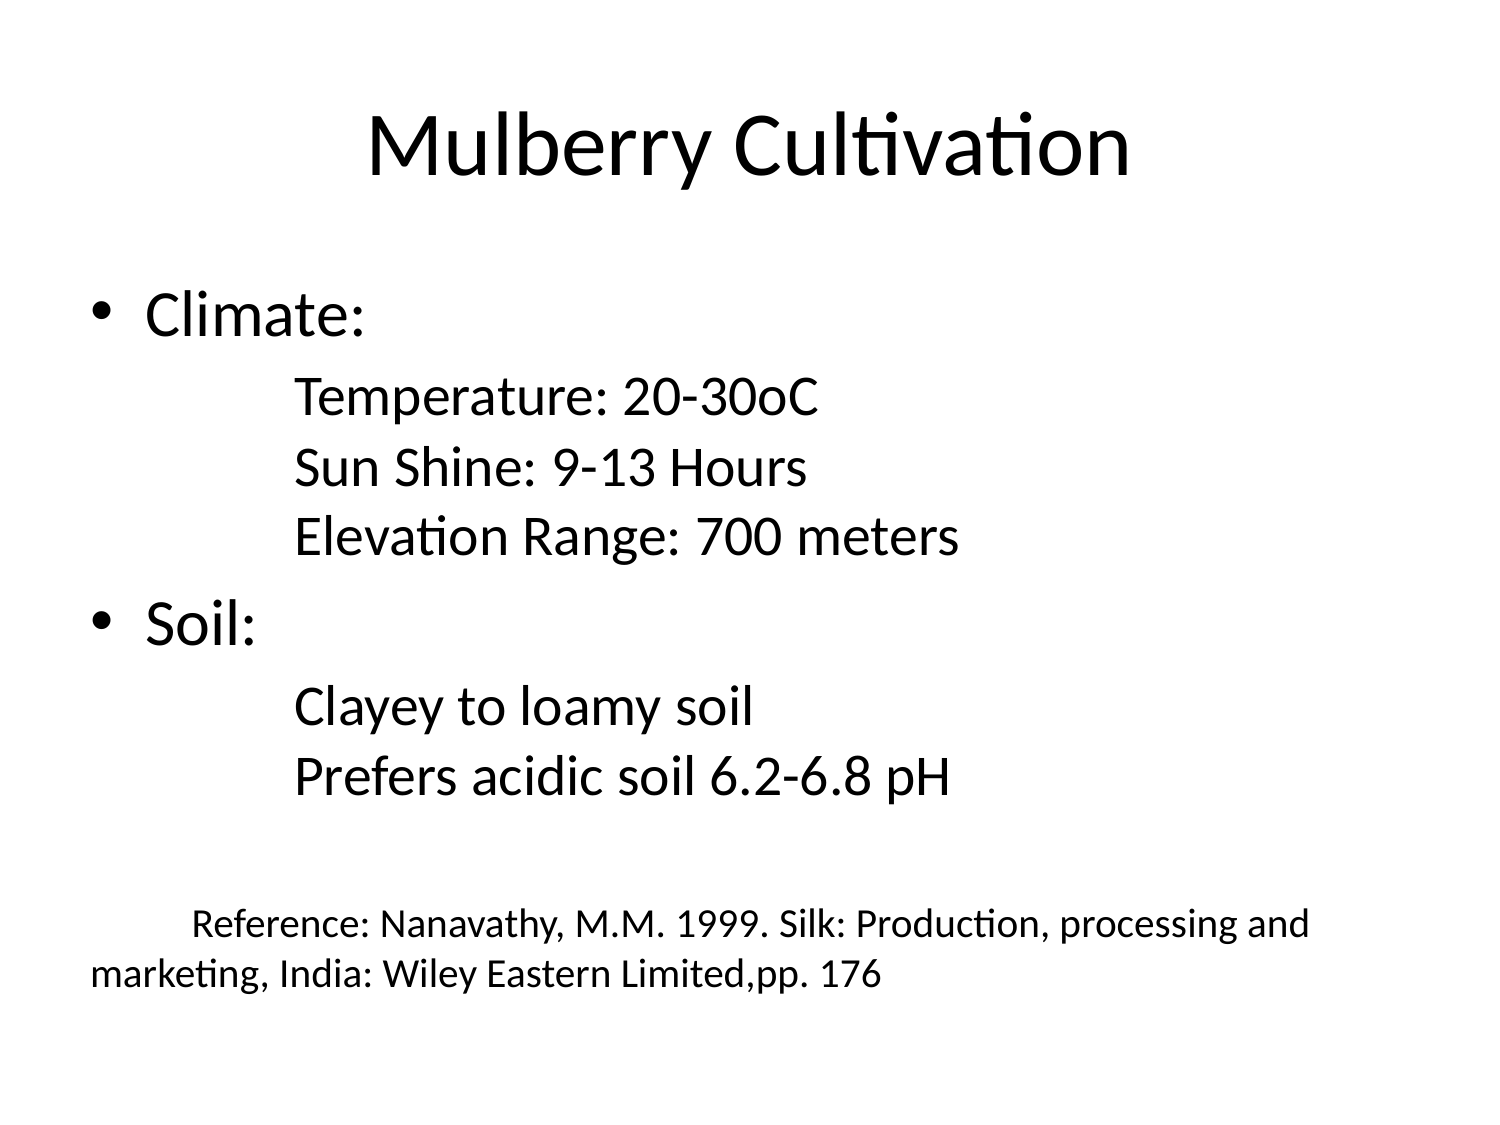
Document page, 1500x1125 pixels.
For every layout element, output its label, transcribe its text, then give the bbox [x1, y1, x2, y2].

list Climate: Temperature: 20-30oC Sun Shine: 9-13 Hours Elevation Range: 700 meters Soil: Clayey to loamy soil Prefers acidic soil 6.2-6.8 pH Reference: Nanavathy, M.M. 1999. Silk: Production, processing and marketing, India: Wiley Eastern Limited,pp. 176 [75, 262, 1425, 1005]
title Mulberry Cultivation [75, 45, 1425, 233]
